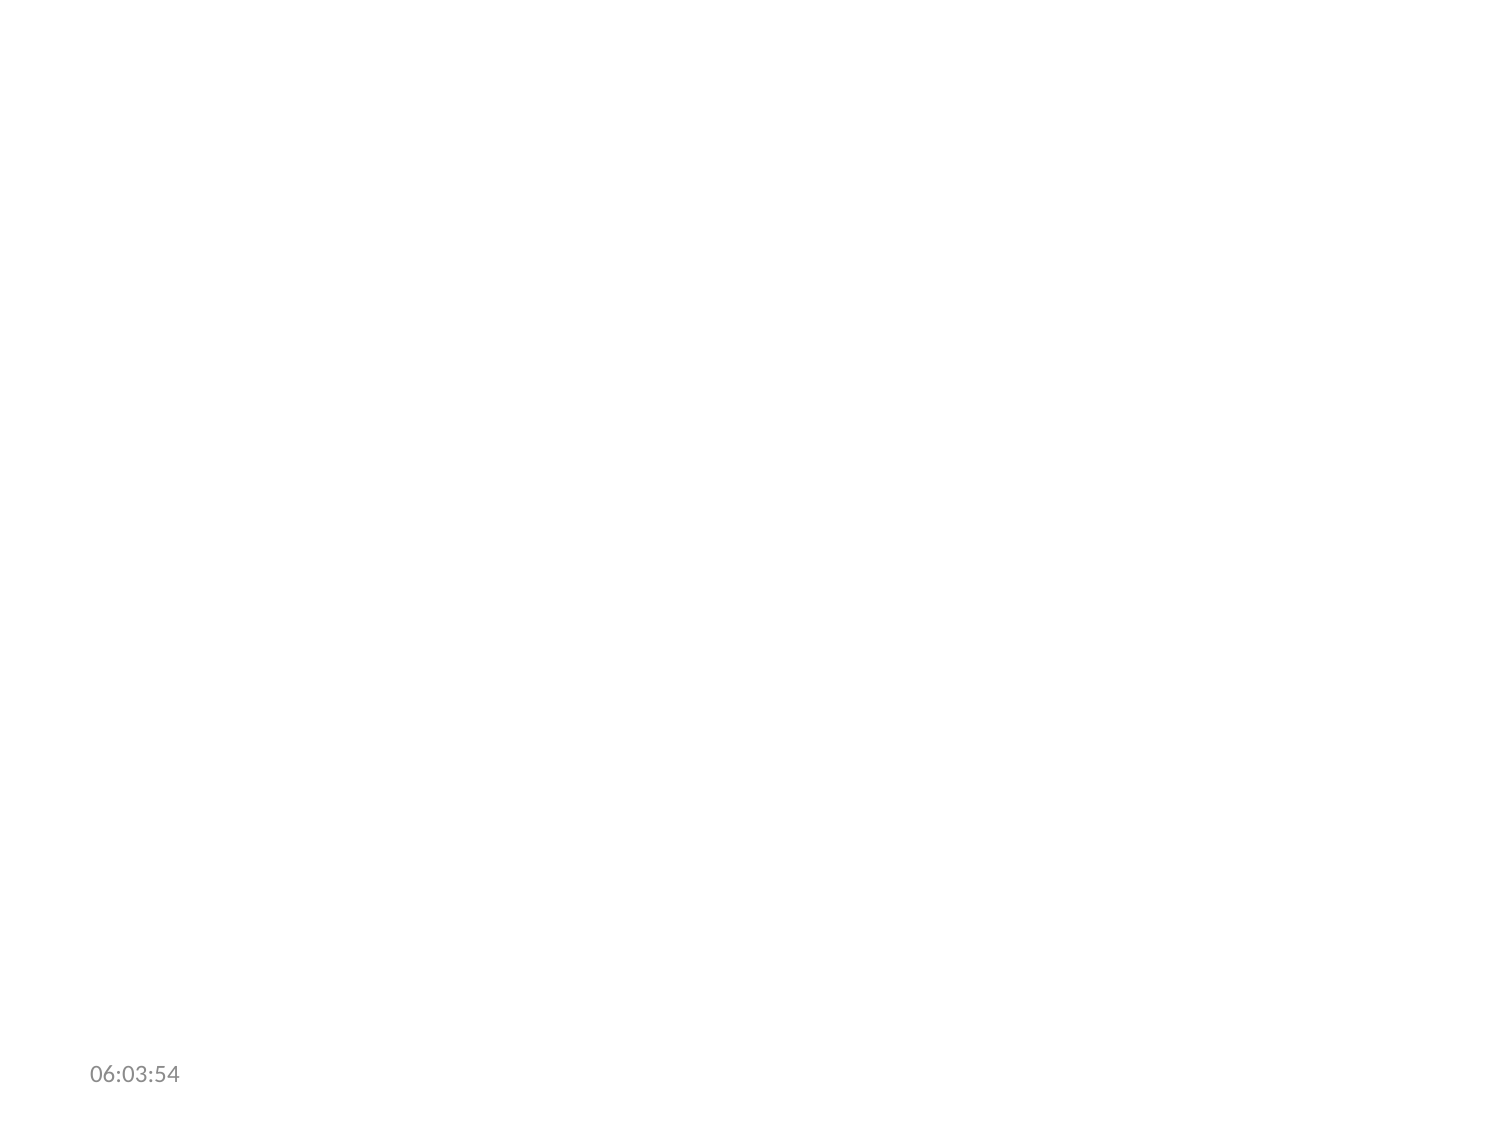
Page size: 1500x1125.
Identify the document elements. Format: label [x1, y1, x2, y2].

slide_number [75, 1042, 425, 1103]
